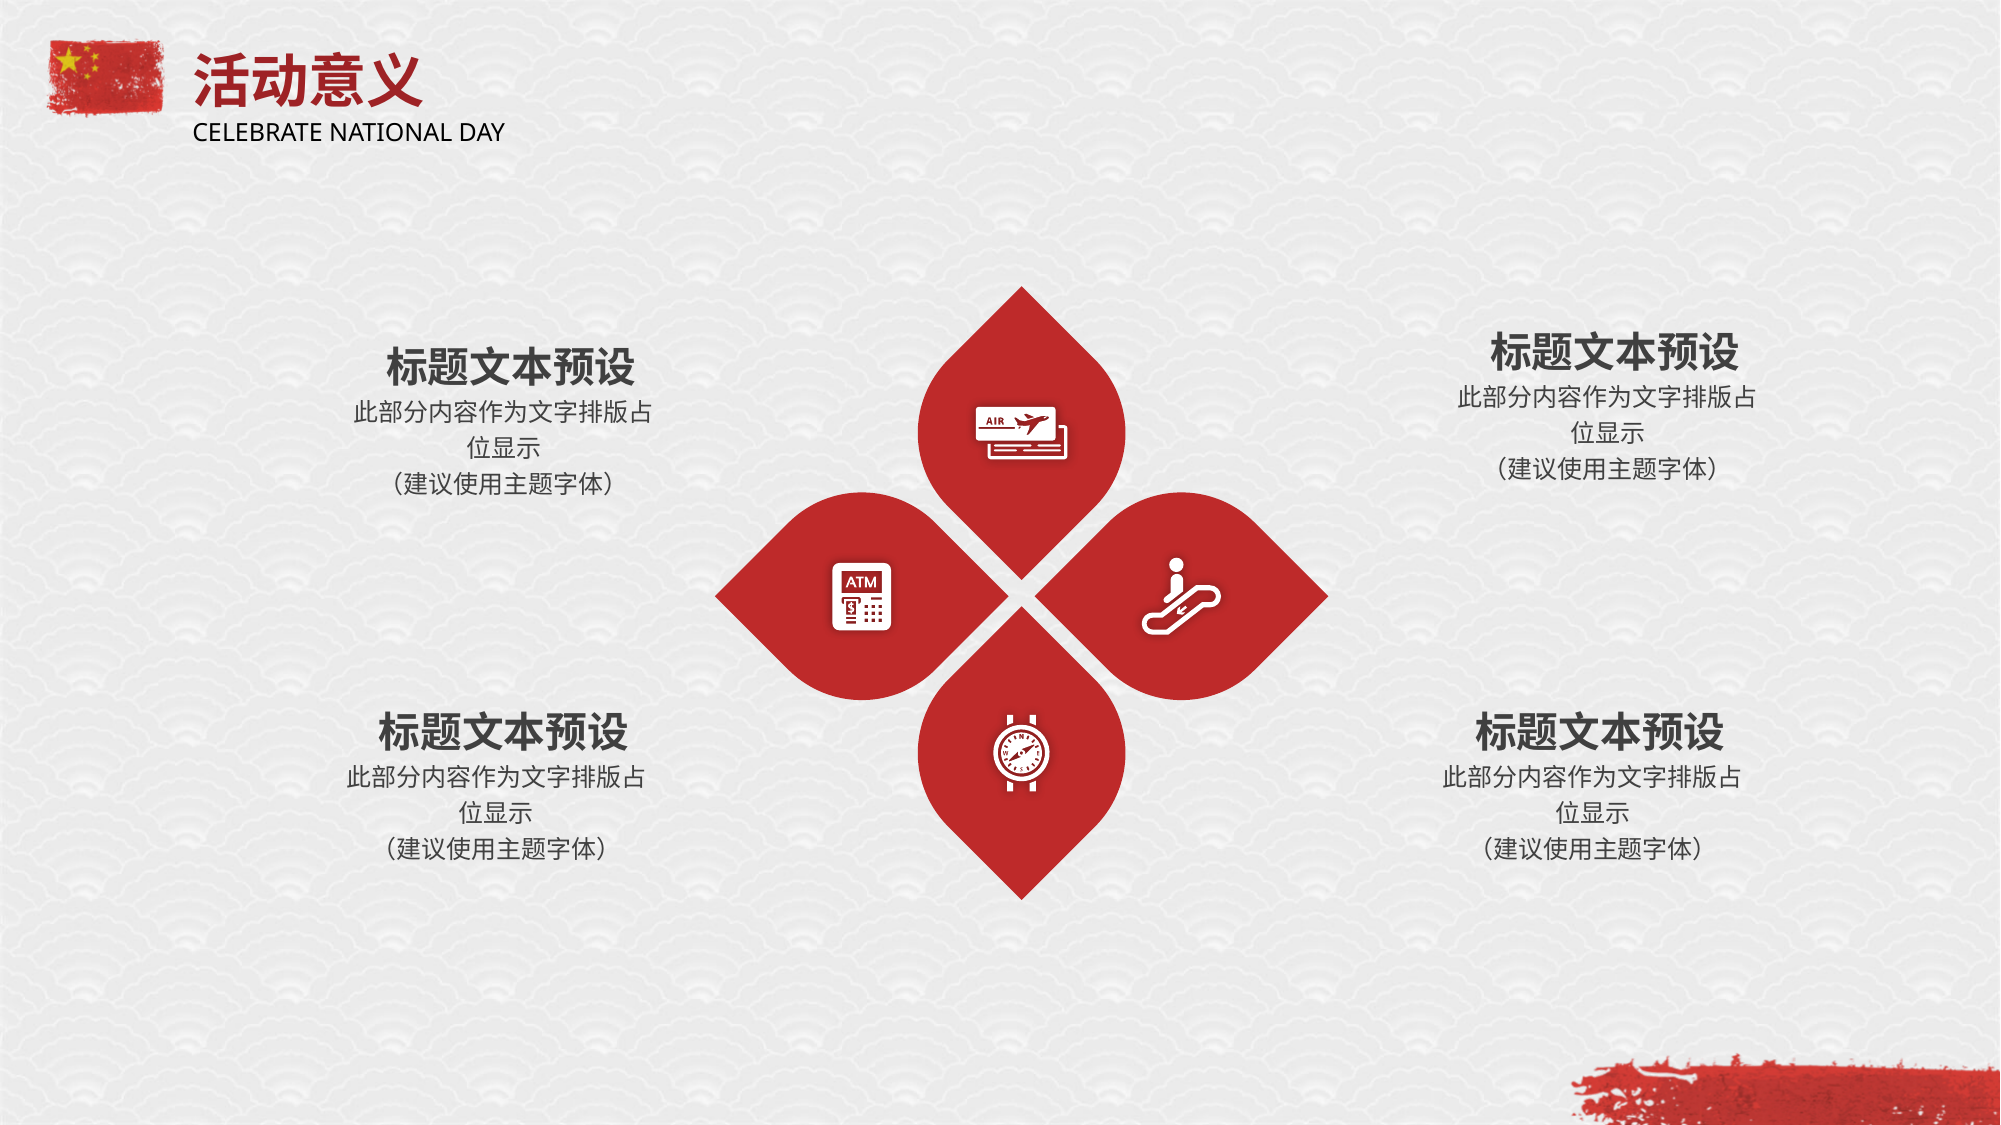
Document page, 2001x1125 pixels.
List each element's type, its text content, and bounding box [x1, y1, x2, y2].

picture [0, 0, 2001, 1125]
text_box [1077, 492, 1286, 701]
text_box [757, 492, 966, 701]
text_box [917, 649, 1126, 857]
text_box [348, 321, 674, 439]
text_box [1452, 306, 1778, 424]
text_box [1437, 686, 1763, 804]
text_box 活动意义 [177, 1, 723, 122]
text_box CELEBRATE NATIONAL DAY [177, 122, 723, 154]
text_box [917, 329, 1126, 537]
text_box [341, 686, 667, 804]
